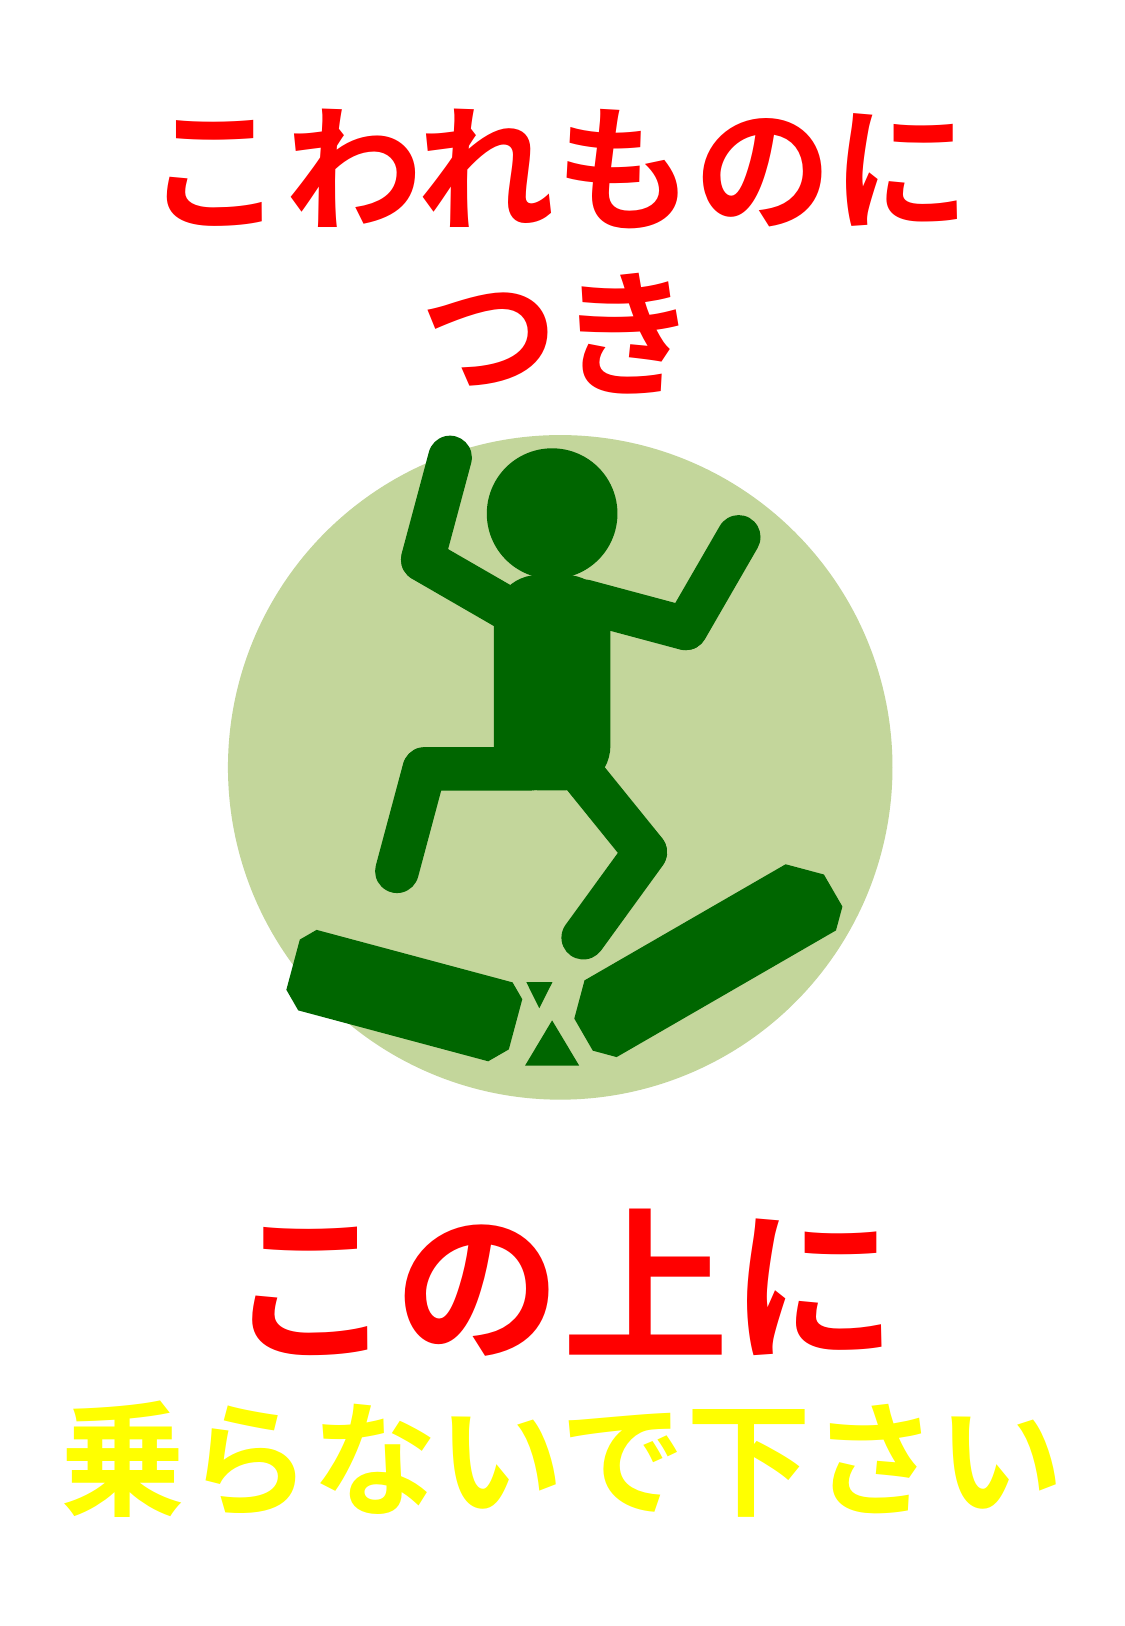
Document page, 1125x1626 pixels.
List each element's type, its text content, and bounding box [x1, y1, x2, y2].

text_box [227, 434, 893, 1100]
text_box こわれものに つき [0, 75, 1125, 421]
text_box この上に 乗らないで下さい [0, 1174, 1125, 1539]
